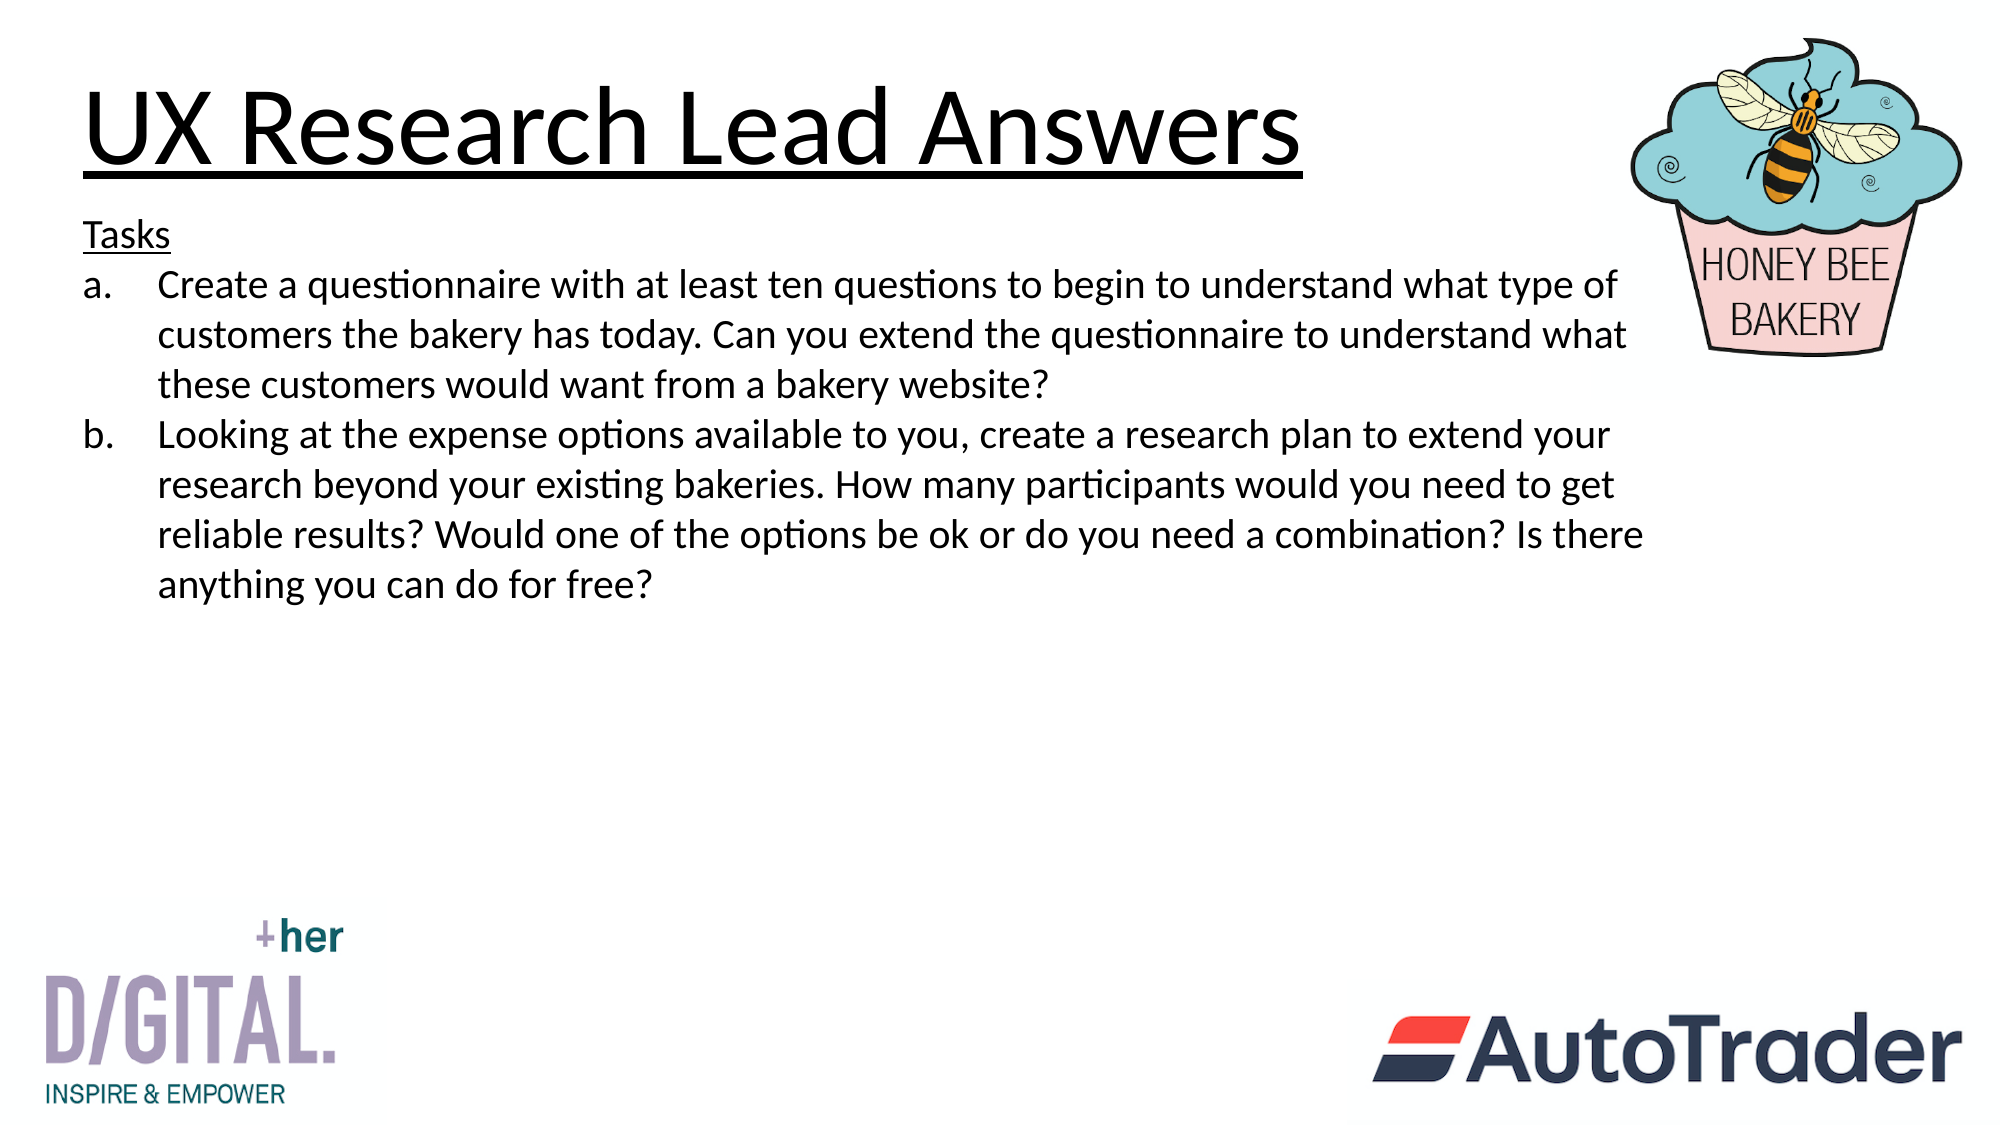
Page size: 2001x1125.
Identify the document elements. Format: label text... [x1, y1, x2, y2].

text_box Tasks Create a questionnaire with at least ten questions to begin to understand what type of customers the bakery has today. Can you extend the questionnaire to understand what these customers would want from a bakery website? Looking at the expense options available to you, create a research plan to extend your research beyond your existing bakeries. How many participants would you need to get reliable results? Would one of the options be ok or do you need a combination? Is there anything you can do for free? [67, 199, 1712, 675]
picture [0, 897, 387, 1125]
picture [1347, 979, 2000, 1125]
picture [1591, 0, 2000, 400]
text_box UX Research Lead Answers [67, 44, 1591, 195]
